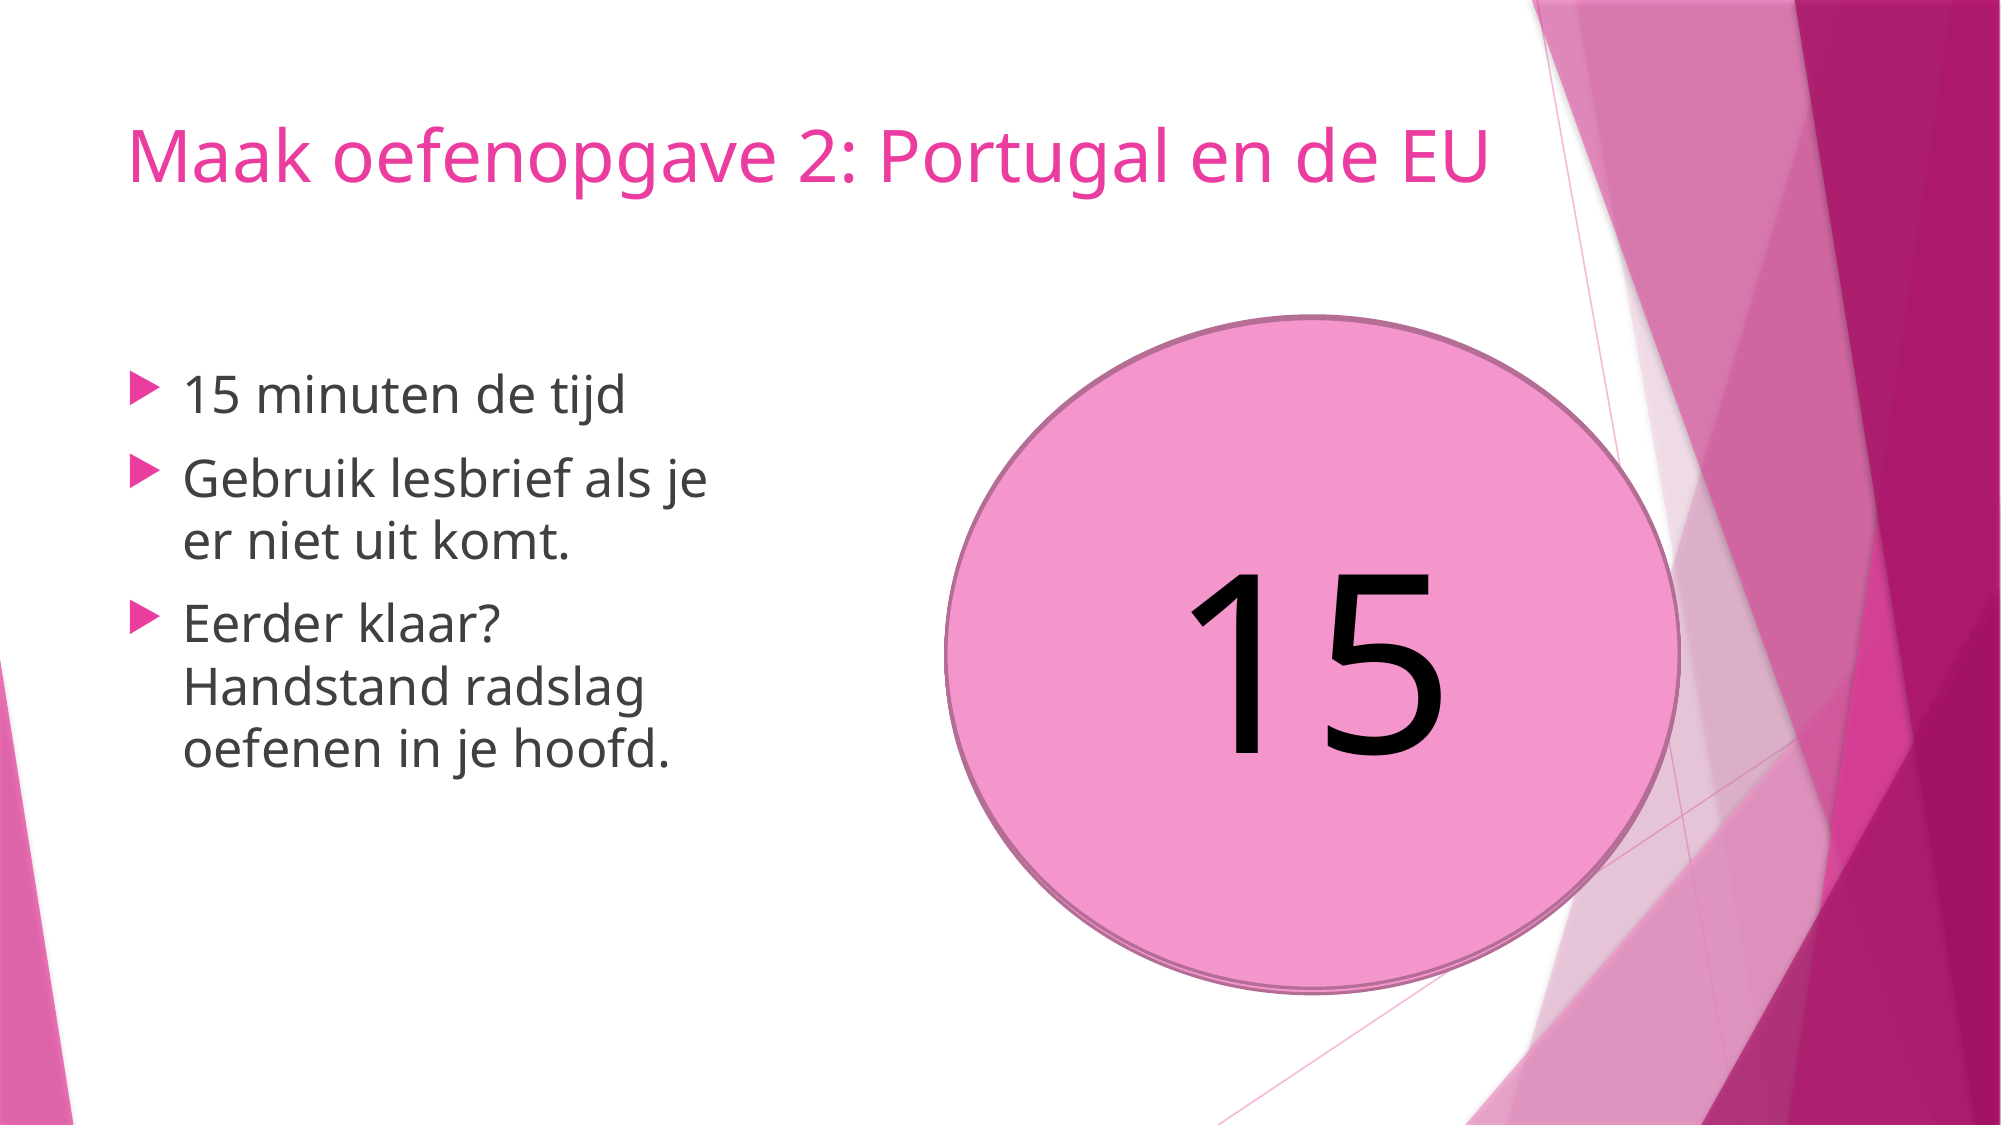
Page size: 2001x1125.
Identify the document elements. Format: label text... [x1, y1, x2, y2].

text_box 13 [948, 701, 1678, 996]
list 15 minuten de tijd Gebruik lesbrief als je er niet uit komt. Eerder klaar? Handstand radslag oefenen in je hoofd. [111, 354, 774, 992]
text_box 10 [959, 314, 1668, 562]
title Maak oefenopgave 2: Portugal en de EU [111, 101, 1522, 319]
text_box 15 [944, 317, 1681, 990]
